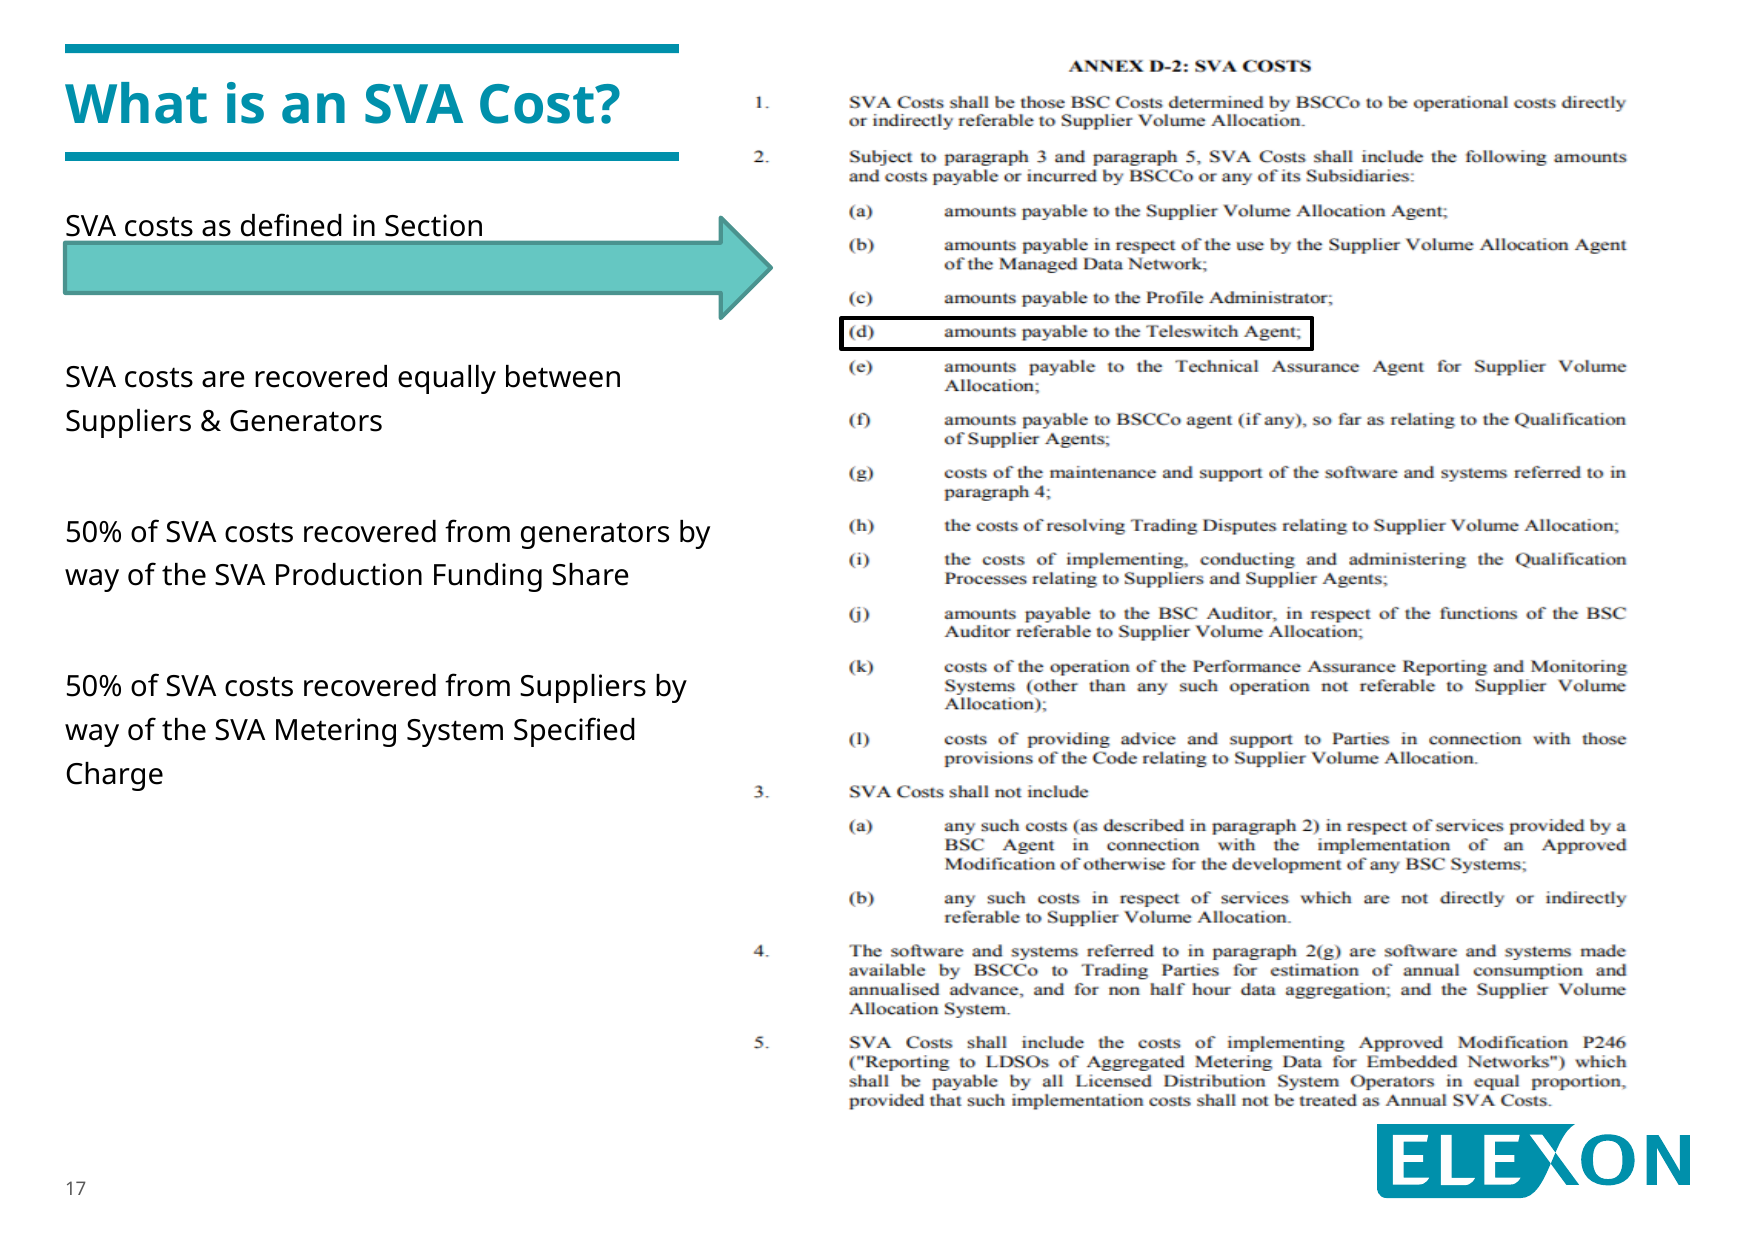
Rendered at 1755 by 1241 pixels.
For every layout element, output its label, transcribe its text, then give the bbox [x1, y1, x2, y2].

text_box SVA costs as defined in Section [65, 198, 673, 240]
text_box SVA costs are recovered equally between Suppliers & Generators 50% of SVA costs recovered from generators by way of the SVA Production Funding Share 50% of SVA costs recovered from Suppliers by way of the SVA Metering System Specified Charge [65, 349, 673, 846]
title What is an SVA Cost? [65, 69, 673, 141]
slide_number 17 [65, 1176, 227, 1207]
text_box [62, 240, 673, 296]
picture [678, 26, 1738, 1124]
